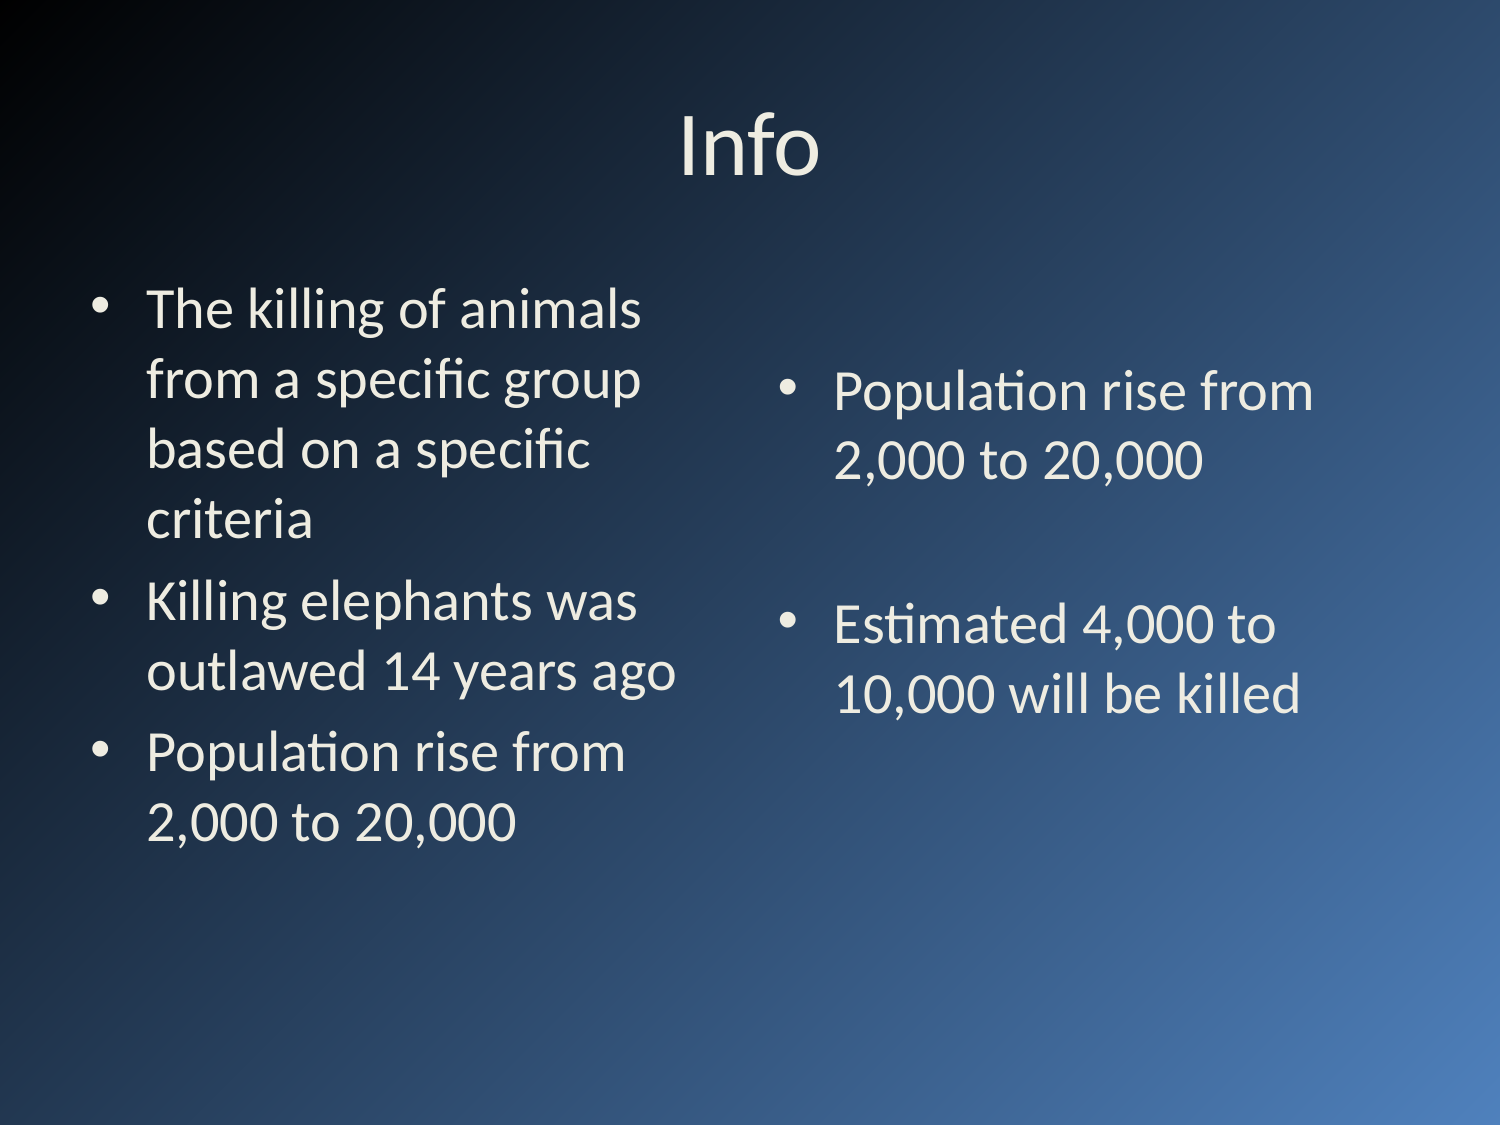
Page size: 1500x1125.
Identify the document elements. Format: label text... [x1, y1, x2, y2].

title Info [75, 45, 1425, 233]
list The killing of animals from a specific group based on a specific criteria Killing elephants was outlawed 14 years ago Population rise from 2,000 to 20,000 [75, 262, 738, 1005]
list Population rise from 2,000 to 20,000 Estimated 4,000 to 10,000 will be killed [762, 262, 1425, 1005]
